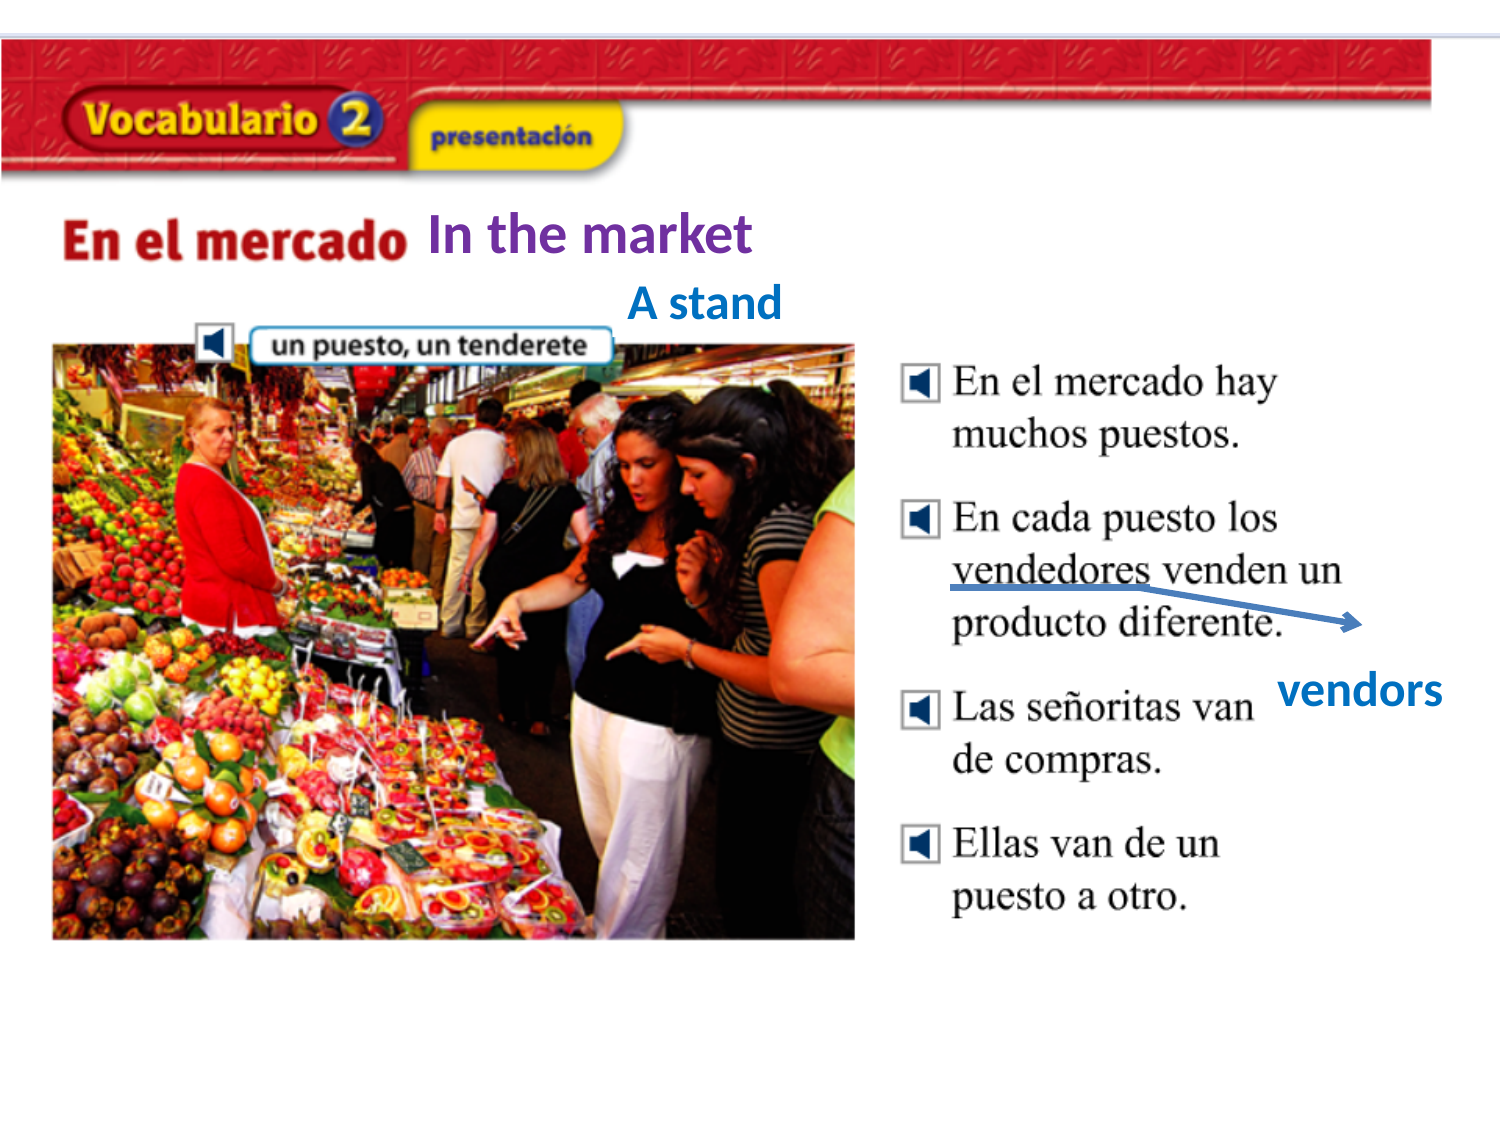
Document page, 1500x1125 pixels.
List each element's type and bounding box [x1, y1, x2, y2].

text_box [1137, 587, 1363, 626]
picture [0, 33, 1500, 981]
